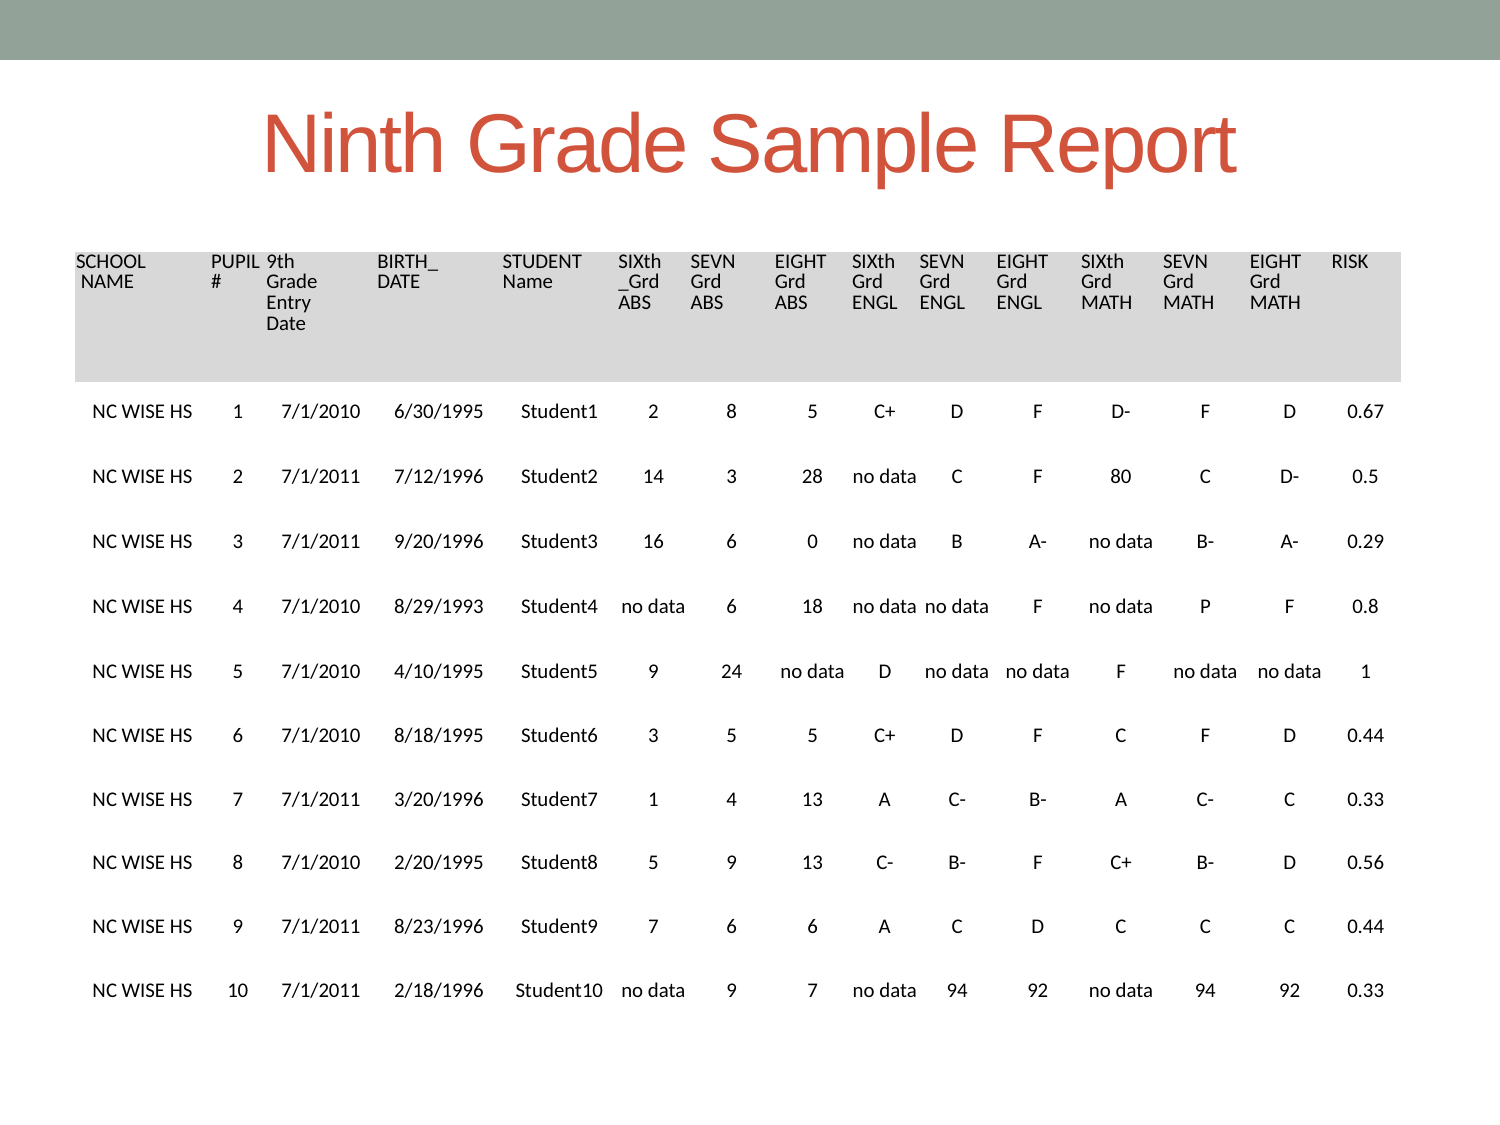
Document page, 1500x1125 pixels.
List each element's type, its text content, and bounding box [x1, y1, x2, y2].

table_cell no data [1249, 640, 1331, 705]
table_cell 94 [919, 959, 996, 1024]
table_cell 2/18/1996 [376, 959, 502, 1024]
table_cell 1 [210, 382, 265, 445]
table_cell Student7 [502, 769, 617, 832]
table_header SEVN Grd ABS [690, 252, 774, 382]
table_cell 5 [690, 705, 774, 769]
table_cell F [996, 445, 1080, 510]
table_cell no data [919, 575, 996, 640]
table_cell Student10 [502, 959, 617, 1024]
table_cell Student3 [502, 510, 617, 575]
table_cell 2 [617, 382, 690, 445]
table_cell C [919, 896, 996, 959]
table_cell 0.56 [1331, 832, 1401, 896]
table_cell 94 [1162, 959, 1249, 1024]
table_cell A [1080, 769, 1162, 832]
table_cell 0.5 [1331, 445, 1401, 510]
table_cell NC WISE HS [75, 959, 210, 1024]
table_cell D [996, 896, 1080, 959]
table_cell no data [851, 510, 919, 575]
title Ninth Grade Sample Report [75, 45, 1425, 233]
table_cell C- [851, 832, 919, 896]
table_cell F [996, 832, 1080, 896]
table_cell B [919, 510, 996, 575]
table_cell 5 [774, 382, 851, 445]
table_cell 2 [210, 445, 265, 510]
table_cell Student1 [502, 382, 617, 445]
table_cell no data [851, 445, 919, 510]
table_header SIXth Grd MATH [1080, 252, 1162, 382]
table_cell 7/1/2011 [265, 896, 376, 959]
table_cell 9 [690, 832, 774, 896]
table_cell 13 [774, 832, 851, 896]
table_cell 8 [210, 832, 265, 896]
table_header EIGHT Grd MATH [1249, 252, 1331, 382]
table_cell 7 [210, 769, 265, 832]
table_cell no data [617, 959, 690, 1024]
table_cell 7/1/2010 [265, 705, 376, 769]
table_header 9th Grade Entry Date [265, 252, 376, 382]
table_cell 3 [690, 445, 774, 510]
table_cell 18 [774, 575, 851, 640]
table_cell C+ [851, 382, 919, 445]
table_cell no data [774, 640, 851, 705]
table_cell 92 [996, 959, 1080, 1024]
table_cell 7 [774, 959, 851, 1024]
table_cell 7/1/2011 [265, 510, 376, 575]
table_header RISK [1331, 252, 1401, 382]
table_cell 0.8 [1331, 575, 1401, 640]
table_cell Student9 [502, 896, 617, 959]
table_cell C [1162, 445, 1249, 510]
table_cell 7/1/2011 [265, 445, 376, 510]
table_cell 8/29/1993 [376, 575, 502, 640]
table_cell 9 [690, 959, 774, 1024]
table_cell no data [851, 575, 919, 640]
table_cell Student5 [502, 640, 617, 705]
table_cell no data [851, 959, 919, 1024]
table_cell no data [919, 640, 996, 705]
table_cell A- [996, 510, 1080, 575]
table_cell C [1080, 896, 1162, 959]
table_cell C- [919, 769, 996, 832]
table_cell 3/20/1996 [376, 769, 502, 832]
table_cell 7/12/1996 [376, 445, 502, 510]
table_cell B- [1162, 510, 1249, 575]
table_cell D [1249, 382, 1331, 445]
table_cell 7/1/2011 [265, 769, 376, 832]
table_cell 7/1/2010 [265, 575, 376, 640]
table_cell 24 [690, 640, 774, 705]
table_cell Student2 [502, 445, 617, 510]
table_cell F [1080, 640, 1162, 705]
table_cell 6 [690, 575, 774, 640]
table_cell no data [1080, 575, 1162, 640]
table_cell NC WISE HS [75, 382, 210, 445]
table_cell A [851, 769, 919, 832]
table_cell F [996, 575, 1080, 640]
table_cell 1 [617, 769, 690, 832]
table_cell no data [1080, 959, 1162, 1024]
table_cell 9 [210, 896, 265, 959]
table_header SEVN Grd ENGL [919, 252, 996, 382]
table_cell 7/1/2010 [265, 832, 376, 896]
table_cell 6 [690, 510, 774, 575]
table_cell 0.29 [1331, 510, 1401, 575]
table_cell C [1249, 769, 1331, 832]
table_cell D [1249, 832, 1331, 896]
table_cell 6/30/1995 [376, 382, 502, 445]
table_cell D- [1249, 445, 1331, 510]
table_cell B- [919, 832, 996, 896]
table_cell NC WISE HS [75, 769, 210, 832]
table_cell D- [1080, 382, 1162, 445]
table_cell 0.44 [1331, 705, 1401, 769]
table_cell 6 [210, 705, 265, 769]
table_cell 7/1/2010 [265, 640, 376, 705]
table_header SCHOOL NAME [75, 252, 210, 382]
table_cell 14 [617, 445, 690, 510]
table_header BIRTH_ DATE [376, 252, 502, 382]
table_cell 5 [617, 832, 690, 896]
table_cell F [1162, 705, 1249, 769]
table_cell 7 [617, 896, 690, 959]
table_cell Student6 [502, 705, 617, 769]
table_cell 92 [1249, 959, 1331, 1024]
table_cell 80 [1080, 445, 1162, 510]
table_cell 16 [617, 510, 690, 575]
table_cell 10 [210, 959, 265, 1024]
table_cell 4 [210, 575, 265, 640]
table_cell 9 [617, 640, 690, 705]
table_cell 7/1/2011 [265, 959, 376, 1024]
table_cell no data [996, 640, 1080, 705]
table_cell A- [1249, 510, 1331, 575]
table_cell 1 [1331, 640, 1401, 705]
table_cell NC WISE HS [75, 896, 210, 959]
table_cell 4/10/1995 [376, 640, 502, 705]
table_cell NC WISE HS [75, 510, 210, 575]
table_cell F [996, 382, 1080, 445]
table_cell no data [1162, 640, 1249, 705]
table_header EIGHT Grd ENGL [996, 252, 1080, 382]
table_cell D [919, 705, 996, 769]
table_header PUPIL# [210, 252, 265, 382]
table_cell B- [996, 769, 1080, 832]
table_cell 13 [774, 769, 851, 832]
table_cell 2/20/1995 [376, 832, 502, 896]
table_cell NC WISE HS [75, 832, 210, 896]
table_cell 9/20/1996 [376, 510, 502, 575]
table_cell 6 [690, 896, 774, 959]
table_cell NC WISE HS [75, 445, 210, 510]
table_cell C [1162, 896, 1249, 959]
table_cell B- [1162, 832, 1249, 896]
table_cell NC WISE HS [75, 575, 210, 640]
table_cell C [1080, 705, 1162, 769]
table_cell 0.44 [1331, 896, 1401, 959]
table_cell 0.33 [1331, 769, 1401, 832]
table_cell Student8 [502, 832, 617, 896]
table_cell 4 [690, 769, 774, 832]
table_cell D [1249, 705, 1331, 769]
table_cell 3 [210, 510, 265, 575]
table_cell 28 [774, 445, 851, 510]
table_cell A [851, 896, 919, 959]
table_cell F [1249, 575, 1331, 640]
table_cell F [1162, 382, 1249, 445]
table_cell D [851, 640, 919, 705]
table_cell F [996, 705, 1080, 769]
table_cell C- [1162, 769, 1249, 832]
table_cell 3 [617, 705, 690, 769]
table_cell D [919, 382, 996, 445]
table_cell 5 [210, 640, 265, 705]
table_cell 8/23/1996 [376, 896, 502, 959]
table_cell 8 [690, 382, 774, 445]
table_cell Student4 [502, 575, 617, 640]
table_cell NC WISE HS [75, 640, 210, 705]
table_cell C+ [1080, 832, 1162, 896]
table_header STUDENT Name [502, 252, 617, 382]
table_cell C [1249, 896, 1331, 959]
table_cell NC WISE HS [75, 705, 210, 769]
table_cell no data [617, 575, 690, 640]
table_cell C [919, 445, 996, 510]
table_header SEVN Grd MATH [1162, 252, 1249, 382]
table_cell 7/1/2010 [265, 382, 376, 445]
table_cell 0 [774, 510, 851, 575]
table_header EIGHT Grd ABS [774, 252, 851, 382]
table_header SIXth _Grd ABS [617, 252, 690, 382]
table_cell 0.33 [1331, 959, 1401, 1024]
table_header SIXth Grd ENGL [851, 252, 919, 382]
table_cell 6 [774, 896, 851, 959]
table_cell 8/18/1995 [376, 705, 502, 769]
table_cell P [1162, 575, 1249, 640]
table_cell C+ [851, 705, 919, 769]
table_cell no data [1080, 510, 1162, 575]
table_cell 0.67 [1331, 382, 1401, 445]
table_cell 5 [774, 705, 851, 769]
